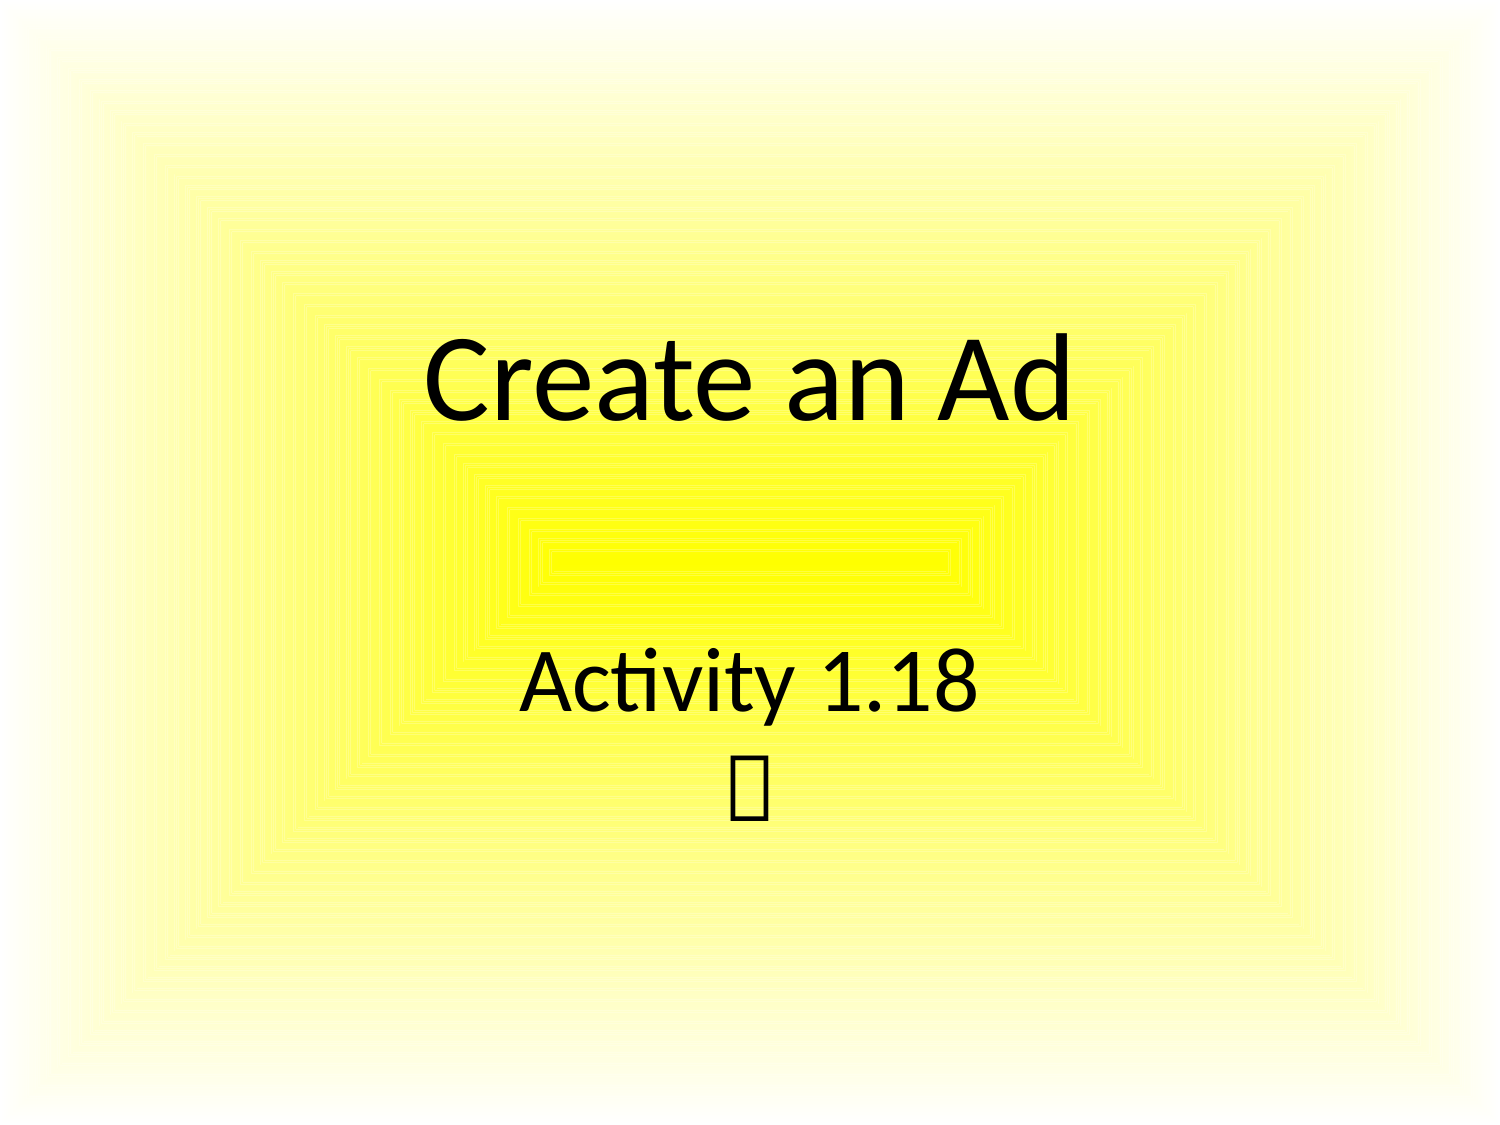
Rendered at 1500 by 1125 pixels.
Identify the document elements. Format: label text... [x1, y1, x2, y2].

text_box Activity 1.18  [112, 608, 1388, 850]
title Create an Ad [112, 249, 1388, 492]
